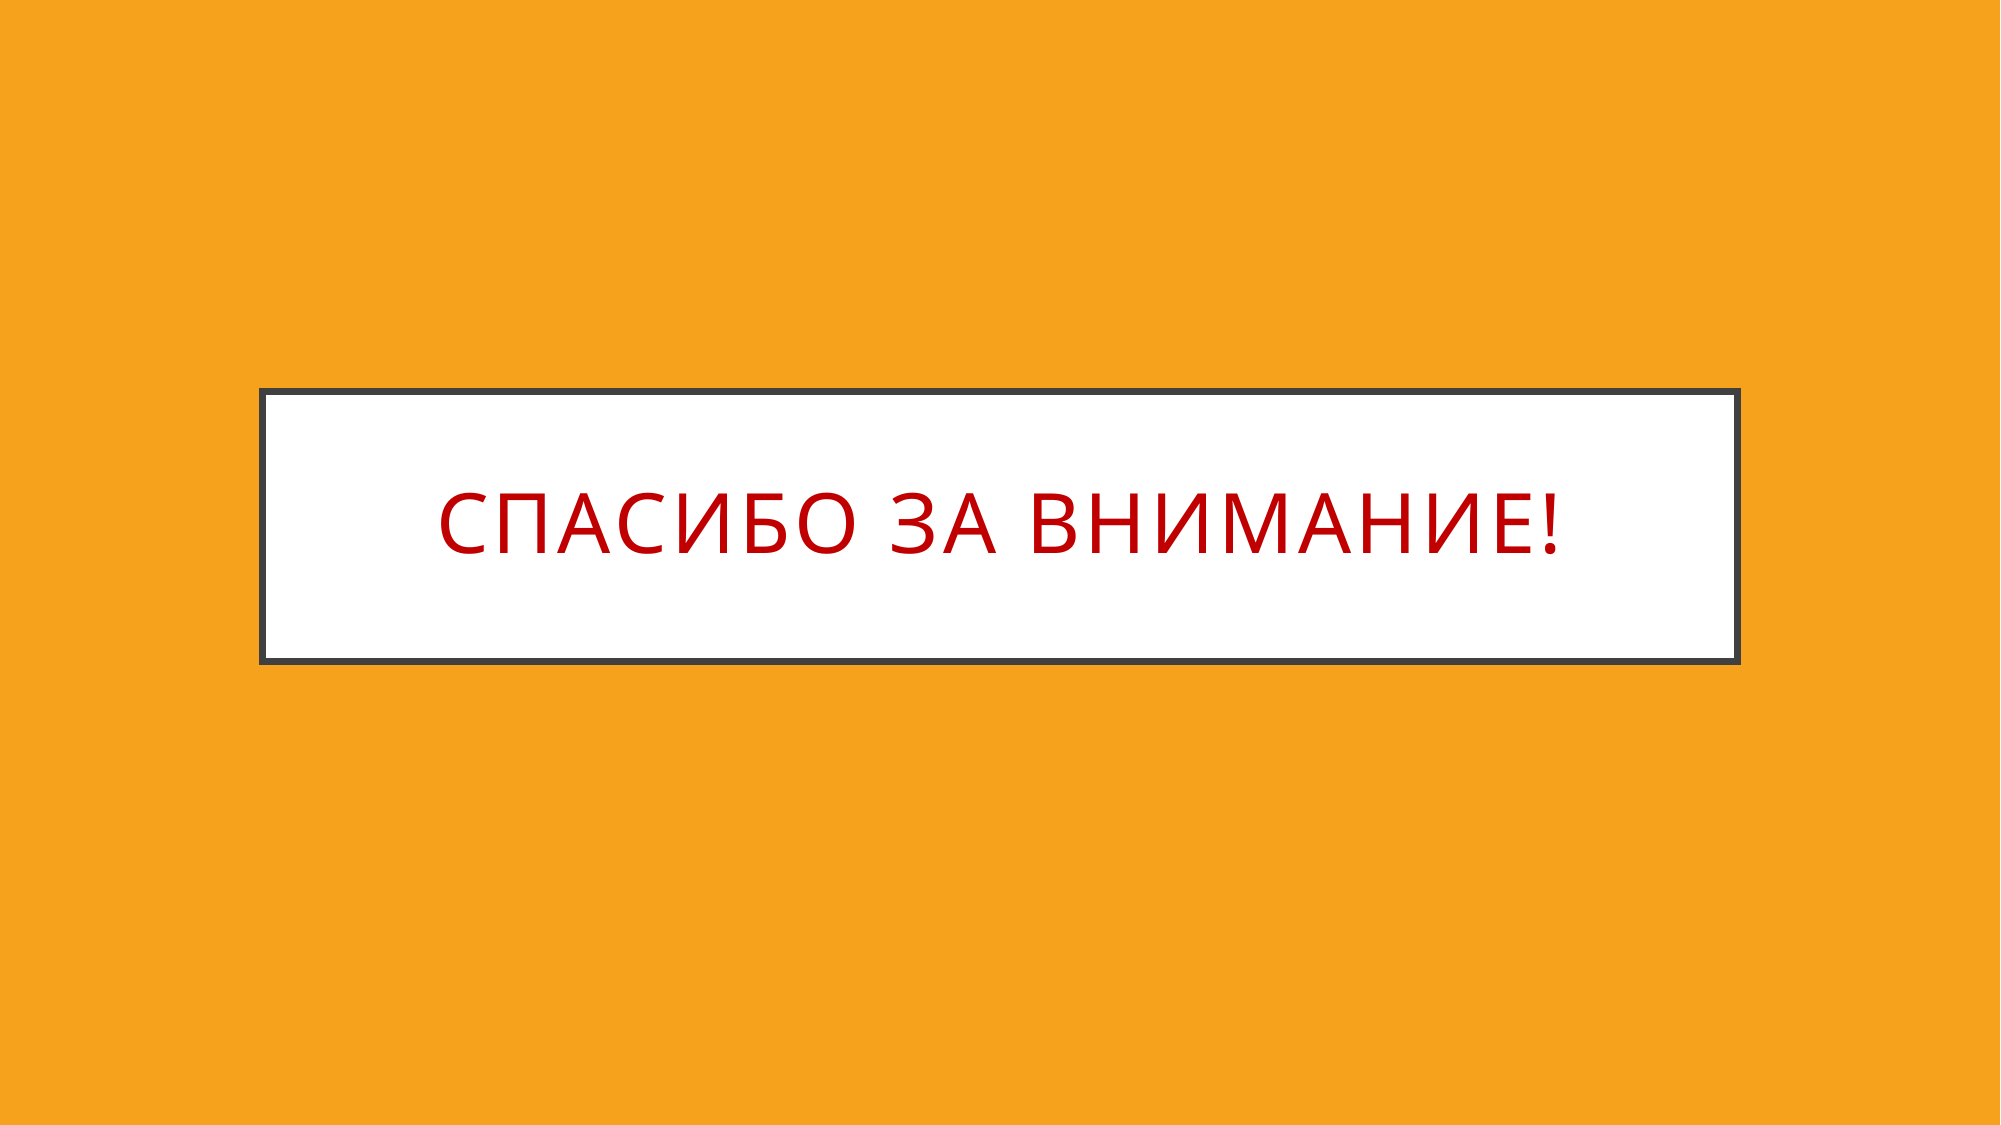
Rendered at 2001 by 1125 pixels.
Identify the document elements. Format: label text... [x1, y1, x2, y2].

title Спасибо за внимание! [259, 388, 1741, 665]
